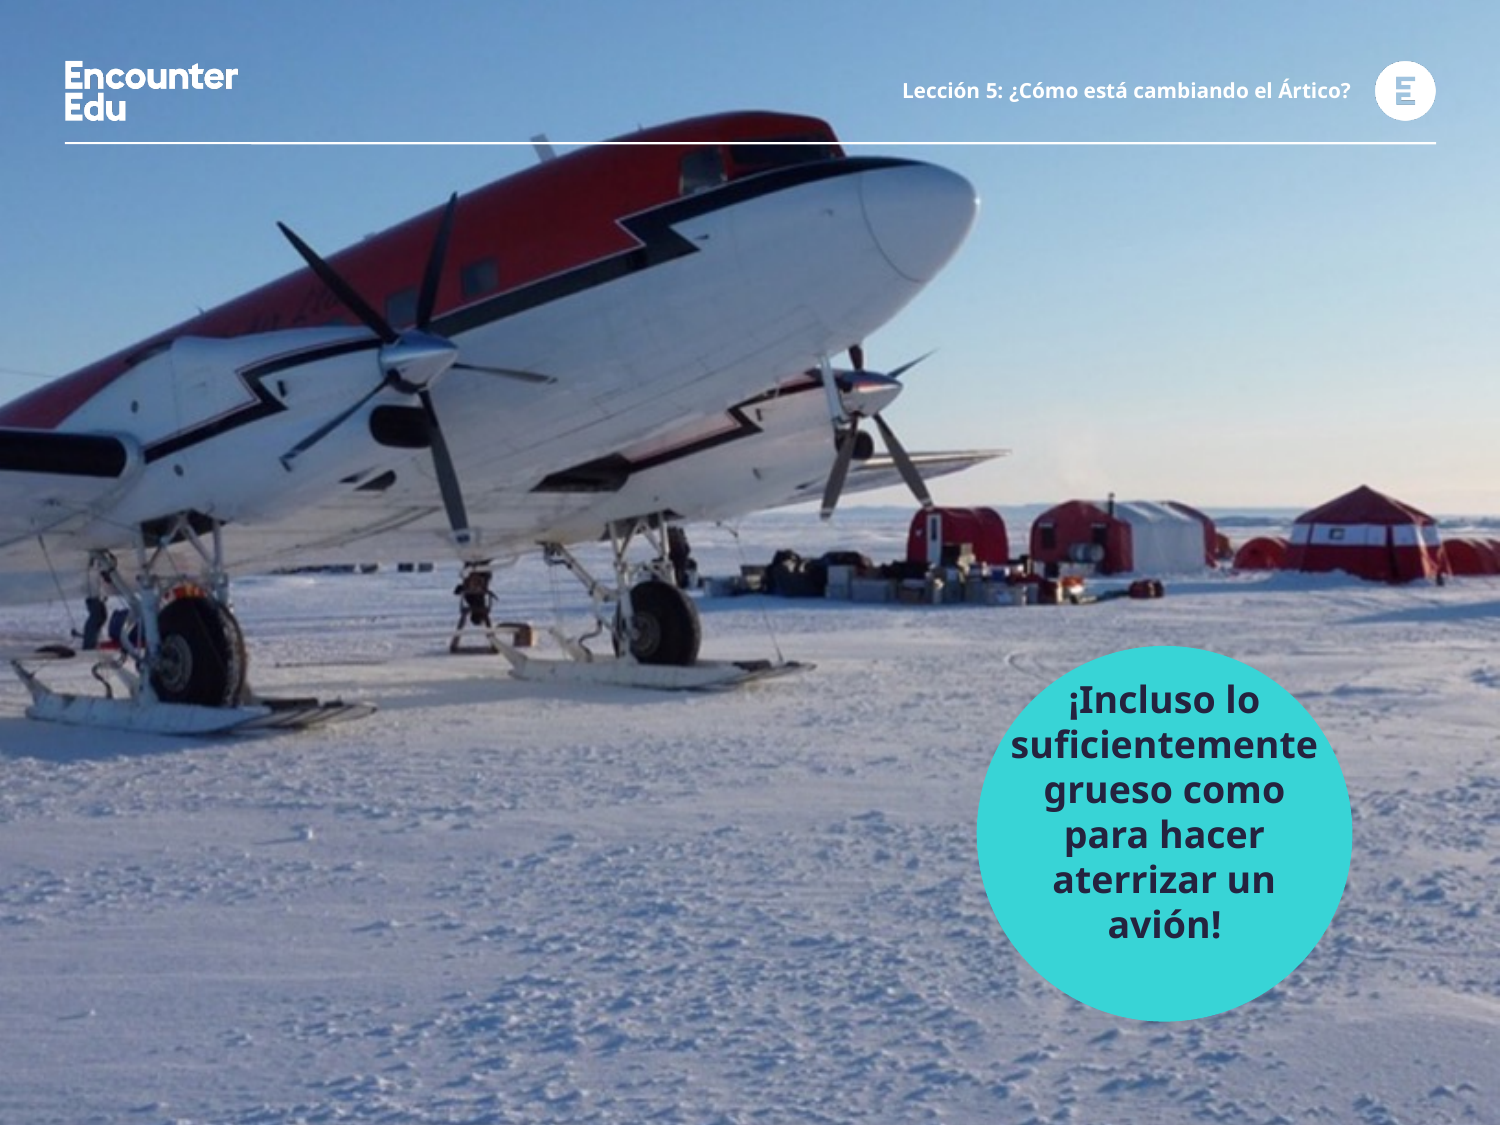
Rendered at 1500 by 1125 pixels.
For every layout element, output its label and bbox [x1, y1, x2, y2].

text_box [976, 645, 1353, 1022]
picture [0, 0, 1500, 1125]
